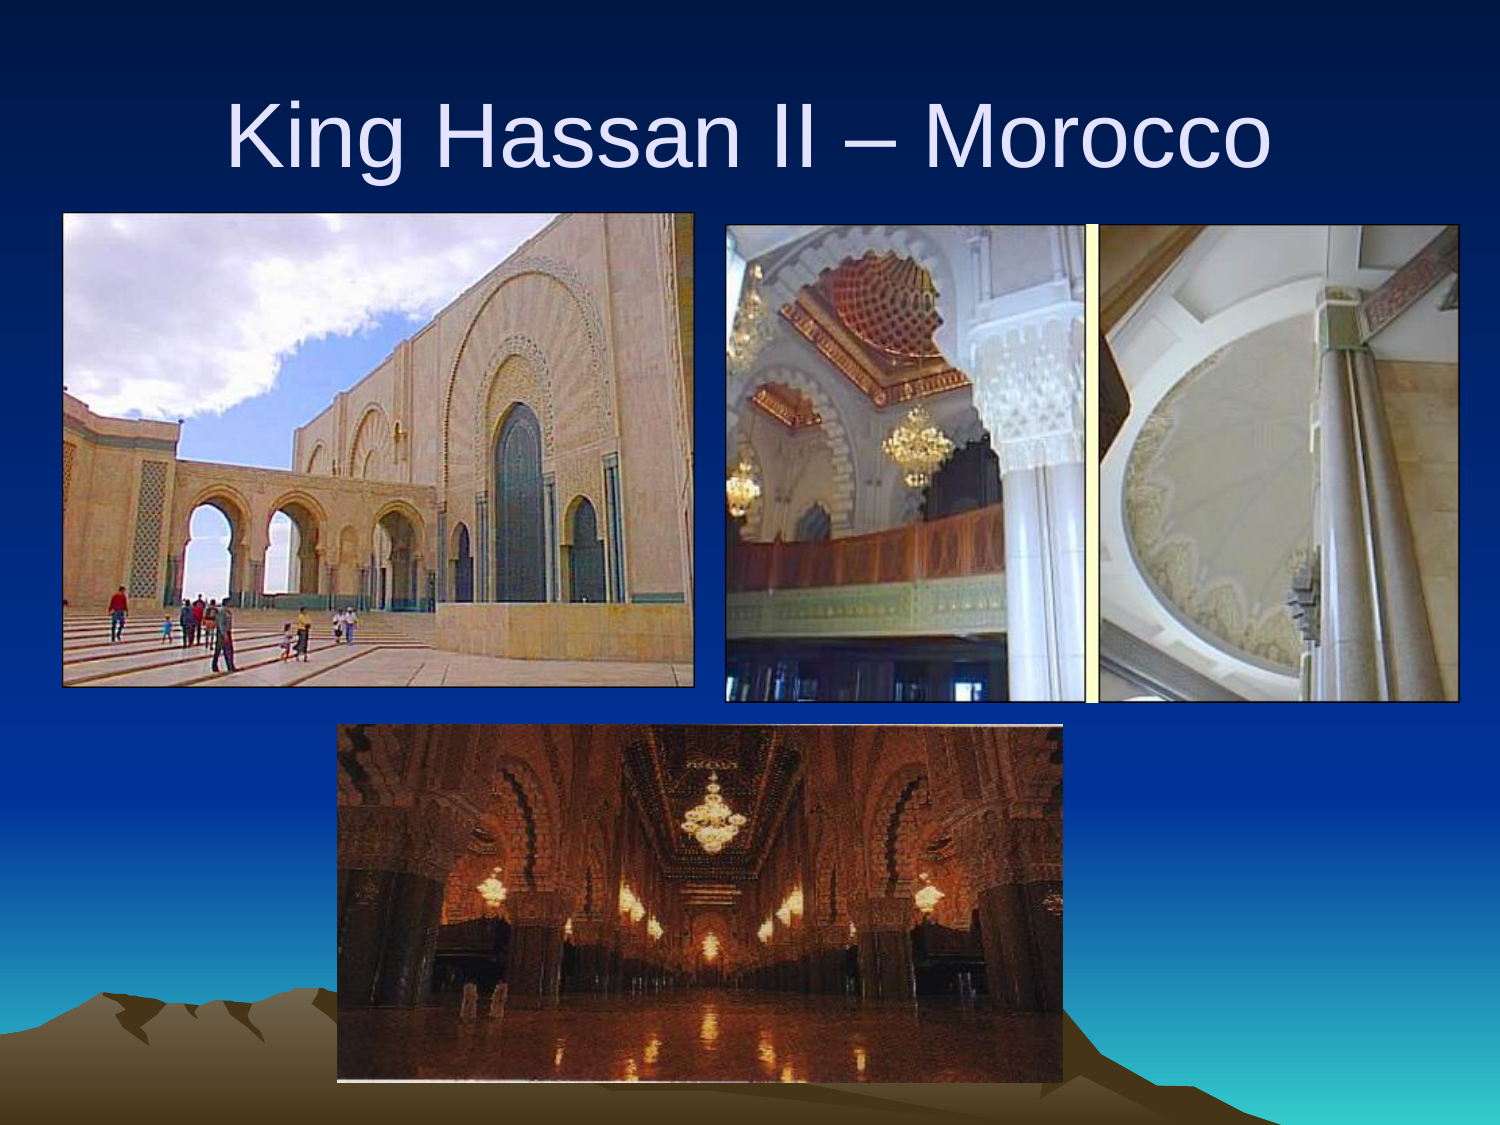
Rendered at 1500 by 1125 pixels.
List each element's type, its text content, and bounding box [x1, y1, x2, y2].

picture [724, 224, 1460, 704]
picture [337, 724, 1063, 1084]
picture [62, 212, 696, 688]
title King Hassan II – Morocco [74, 37, 1426, 226]
